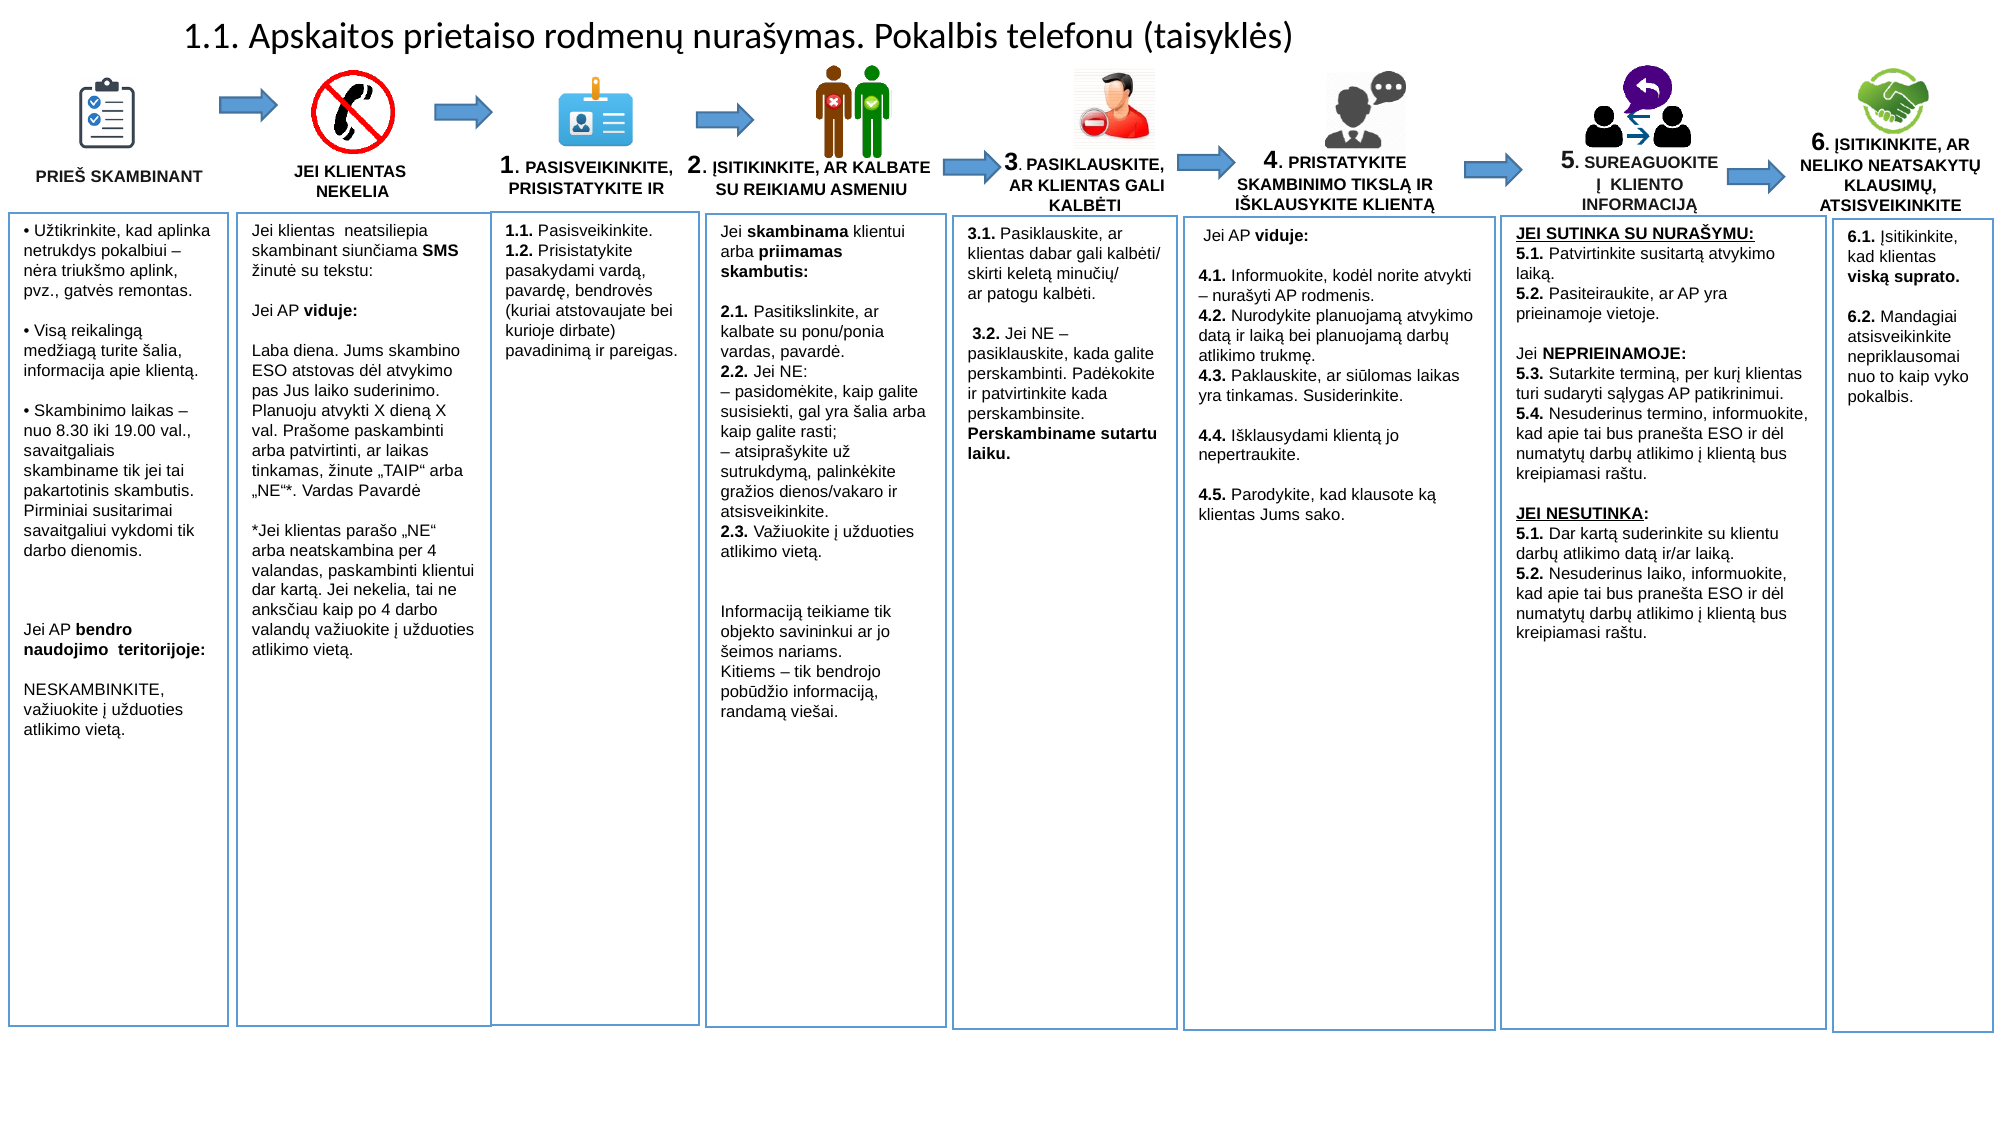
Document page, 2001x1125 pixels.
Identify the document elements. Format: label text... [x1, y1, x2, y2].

text_box JEI SUTINKA SU NURAŠYMU: 5.1. Patvirtinkite susitartą atvykimo laiką. 5.2. Pasiteiraukite, ar AP yra prieinamoje vietoje. Jei NEPRIEINAMOJE: 5.3. Sutarkite terminą, per kurį klientas turi sudaryti sąlygas AP patikrinimui. 5.4. Nesuderinus termino, informuokite, kad apie tai bus pranešta ESO ir dėl numatytų darbų atlikimo į klientą bus kreipiamasi raštu. JEI NESUTINKA: 5.1. Dar kartą suderinkite su klientu darbų atlikimo datą ir/ar laiką. 5.2. Nesuderinus laiko, informuokite, kad apie tai bus pranešta ESO ir dėl numatytų darbų atlikimo į klientą bus kreipiamasi raštu. [1500, 215, 1827, 1030]
picture [311, 70, 395, 154]
text_box [942, 149, 1002, 185]
text_box 2. Įsitikinkite, ar kalbate su reikiamu asmeniu [669, 141, 954, 207]
text_box [1464, 152, 1523, 188]
text_box 6. Įsitikinkite, ar neliko neatsakytų klausimų, atsisveikinkite [1766, 117, 2000, 223]
picture [1325, 71, 1406, 153]
text_box Jei AP viduje: 4.1. Informuokite, kodėl norite atvykti – nurašyti AP rodmenis. 4.2. Nurodykite planuojamą atvykimo datą ir laiką bei planuojamą darbų atlikimo trukmę. 4.3. Paklauskite, ar siūlomas laikas yra tinkamas. Susiderinkite. 4.4. Išklausydami klientą jo nepertraukite. 4.5. Parodykite, kad klausote ką klientas Jums sako. [1183, 216, 1496, 1031]
text_box PRIEŠ SKAMBINANT [20, 158, 239, 194]
picture [558, 73, 633, 149]
text_box 5. Sureaguokite į kliento informaciją [1545, 136, 1734, 215]
text_box 3.1. Pasiklauskite, ar klientas dabar gali kalbėti/ skirti keletą minučių/ ar patogu kalbėti. 3.2. Jei NE – pasiklauskite, kada galite perskambinti. Padėkokite ir patvirtinkite kada perskambinsite. Perskambiname sutartu laiku. [952, 215, 1178, 1030]
picture [814, 65, 892, 158]
text_box [1177, 145, 1236, 180]
text_box Jei skambinama klientui arba priimamas skambutis: 2.1. Pasitikslinkite, ar kalbate su ponu/ponia vardas, pavardė. 2.2. Jei NE: – pasidomėkite, kaip galite susisiekti, gal yra šalia arba kaip galite rasti; – atsiprašykite už sutrukdymą, palinkėkite gražios dienos/vakaro ir atsisveikinkite. 2.3. Važiuokite į užduoties atlikimo vietą. Informaciją teikiame tik objekto savininkui ar jo šeimos nariams. Kitiems – tik bendrojo pobūdžio informaciją, randamą viešai. [705, 213, 947, 1028]
picture [1579, 64, 1697, 151]
text_box 6.1. Įsitikinkite, kad klientas viską suprato. 6.2. Mandagiai atsisveikinkite nepriklausomai nuo to kaip vyko pokalbis. [1832, 218, 1994, 1033]
text_box 1.1. Pasisveikinkite. 1.2. Prisistatykite pasakydami vardą, pavardę, bendrovės (kuriai atstovaujate bei kurioje dirbate) pavadinimą ir pareigas. [490, 211, 700, 1026]
text_box [434, 94, 494, 130]
picture [1856, 61, 1929, 140]
text_box [695, 102, 755, 138]
text_box [219, 87, 279, 123]
picture [1074, 68, 1155, 149]
text_box 4. Pristatykite skambinimo tikslą ir išklausykite klientą [1206, 136, 1464, 216]
text_box [1726, 159, 1786, 195]
text_box 1.1. Apskaitos prietaiso rodmenų nurašymas. Pokalbis telefonu (taisyklės) [168, 4, 1310, 64]
picture [78, 76, 136, 149]
text_box Jei klientas nekelia [239, 153, 467, 209]
text_box 1. Pasisveikinkite, prisistatykite ir [451, 140, 722, 206]
text_box 3. Pasiklauskite, ar klientas gali kalbėti [963, 137, 1206, 223]
text_box Jei klientas neatsiliepia skambinant siunčiama SMS žinutė su tekstu: Jei AP viduje: Laba diena. Jums skambino ESO atstovas dėl atvykimo pas Jus laiko suderinimo. Planuoju atvykti X dieną X val. Prašome paskambinti arba patvirtinti, ar laikas tinkamas, žinute „TAIP“ arba „NE“*. Vardas Pavardė *Jei klientas parašo „NE“ arba neatskambina per 4 valandas, paskambinti klientui dar kartą. Jei nekelia, tai ne anksčiau kaip po 4 darbo valandų važiuokite į užduoties atlikimo vietą. [236, 212, 492, 1027]
text_box • Užtikrinkite, kad aplinka netrukdys pokalbiui – nėra triukšmo aplink, pvz., gatvės remontas. • Visą reikalingą medžiagą turite šalia, informacija apie klientą. • Skambinimo laikas – nuo 8.30 iki 19.00 val., savaitgaliais skambiname tik jei tai pakartotinis skambutis. Pirminiai susitarimai savaitgaliui vykdomi tik darbo dienomis. Jei AP bendro naudojimo teritorijoje: NESKAMBINKITE, važiuokite į užduoties atlikimo vietą. [8, 212, 229, 1027]
